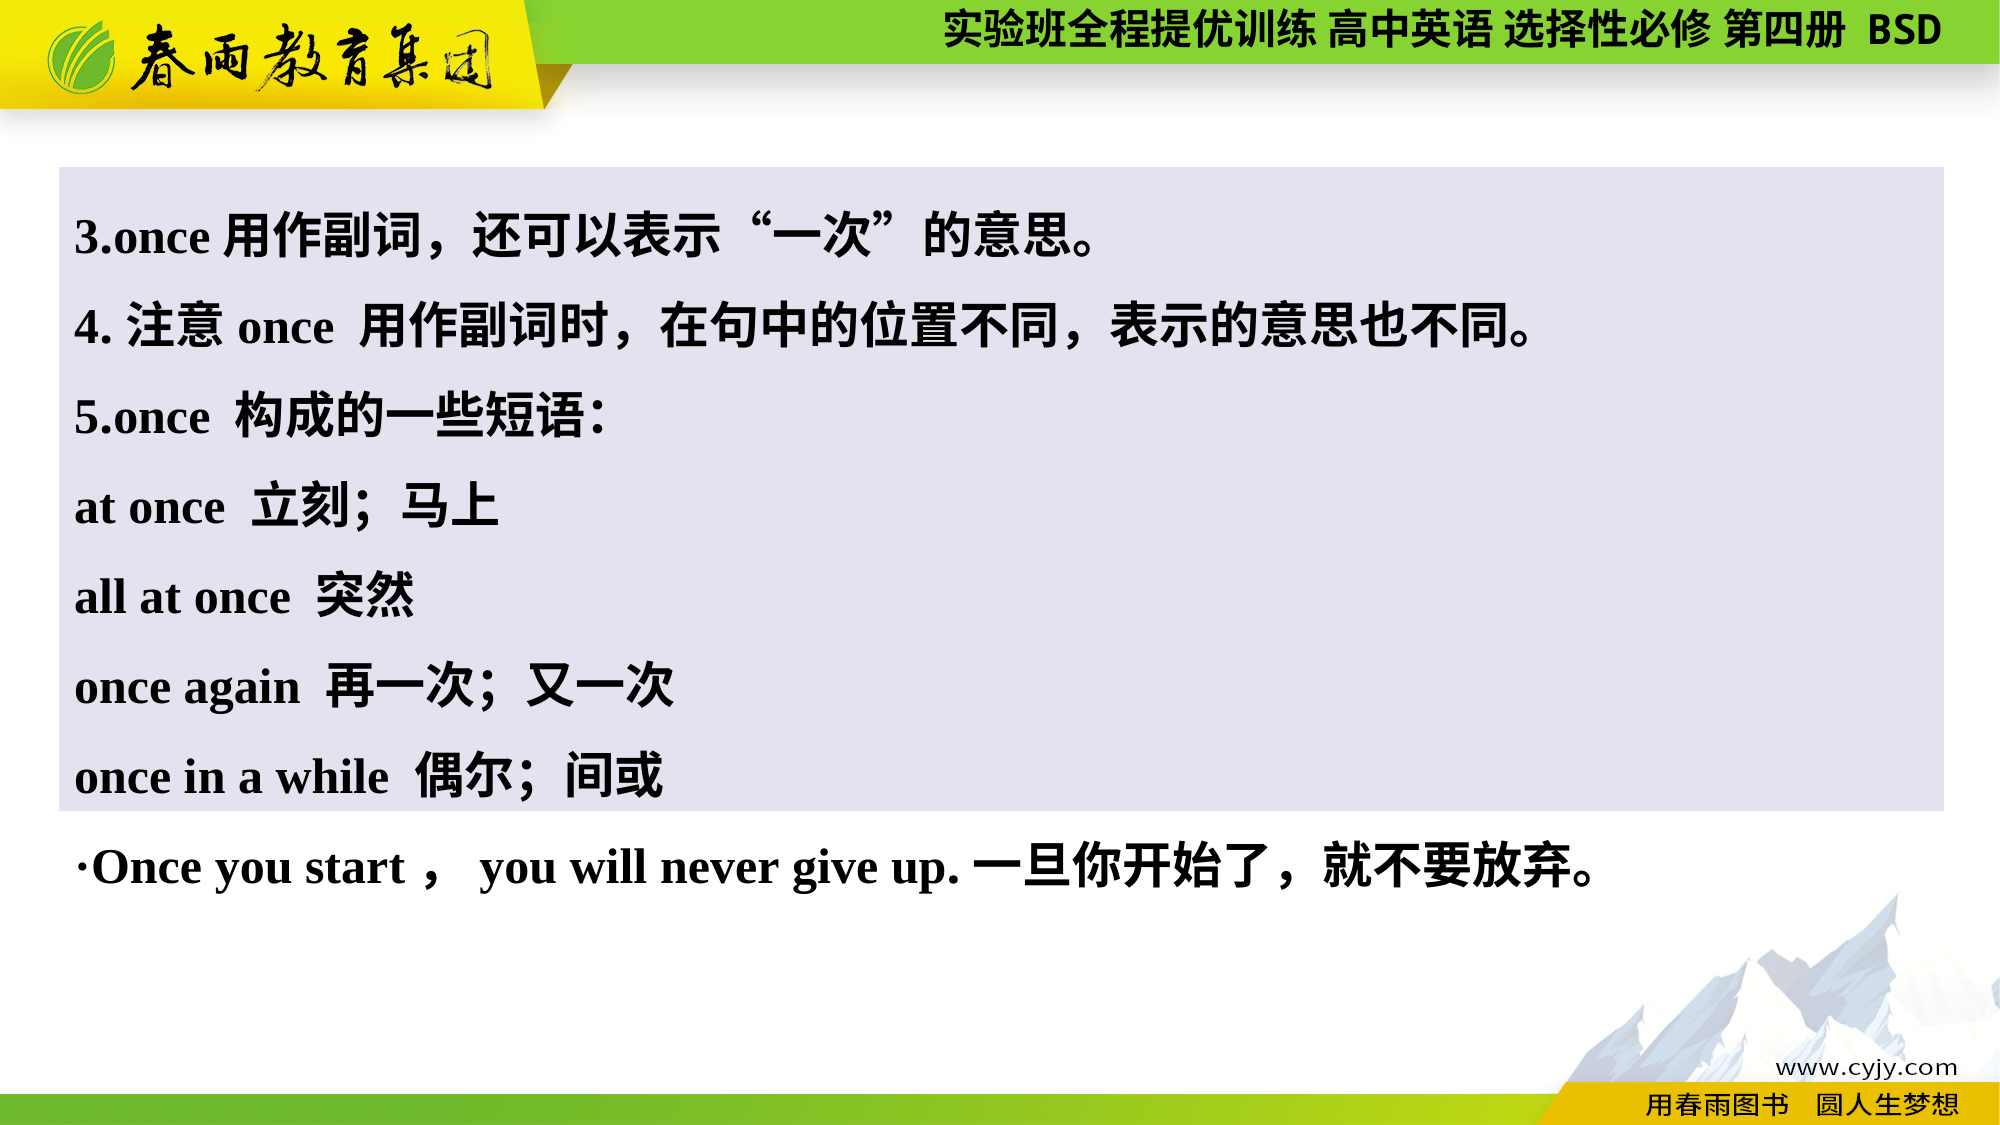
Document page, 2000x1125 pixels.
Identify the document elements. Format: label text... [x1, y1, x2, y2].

picture [0, 0, 2000, 1125]
list 3.once用作副词，还可以表示“一次”的意思。 4.注意once 用作副词时，在句中的位置不同，表示的意思也不同。 5.once 构成的一些短语： at once 立刻；马上 all at once 突然 once again 再一次；又一次 once in a while 偶尔；间或 ·Once you start，you will never give up.一旦你开始了，就不要放弃。 [59, 820, 1944, 908]
